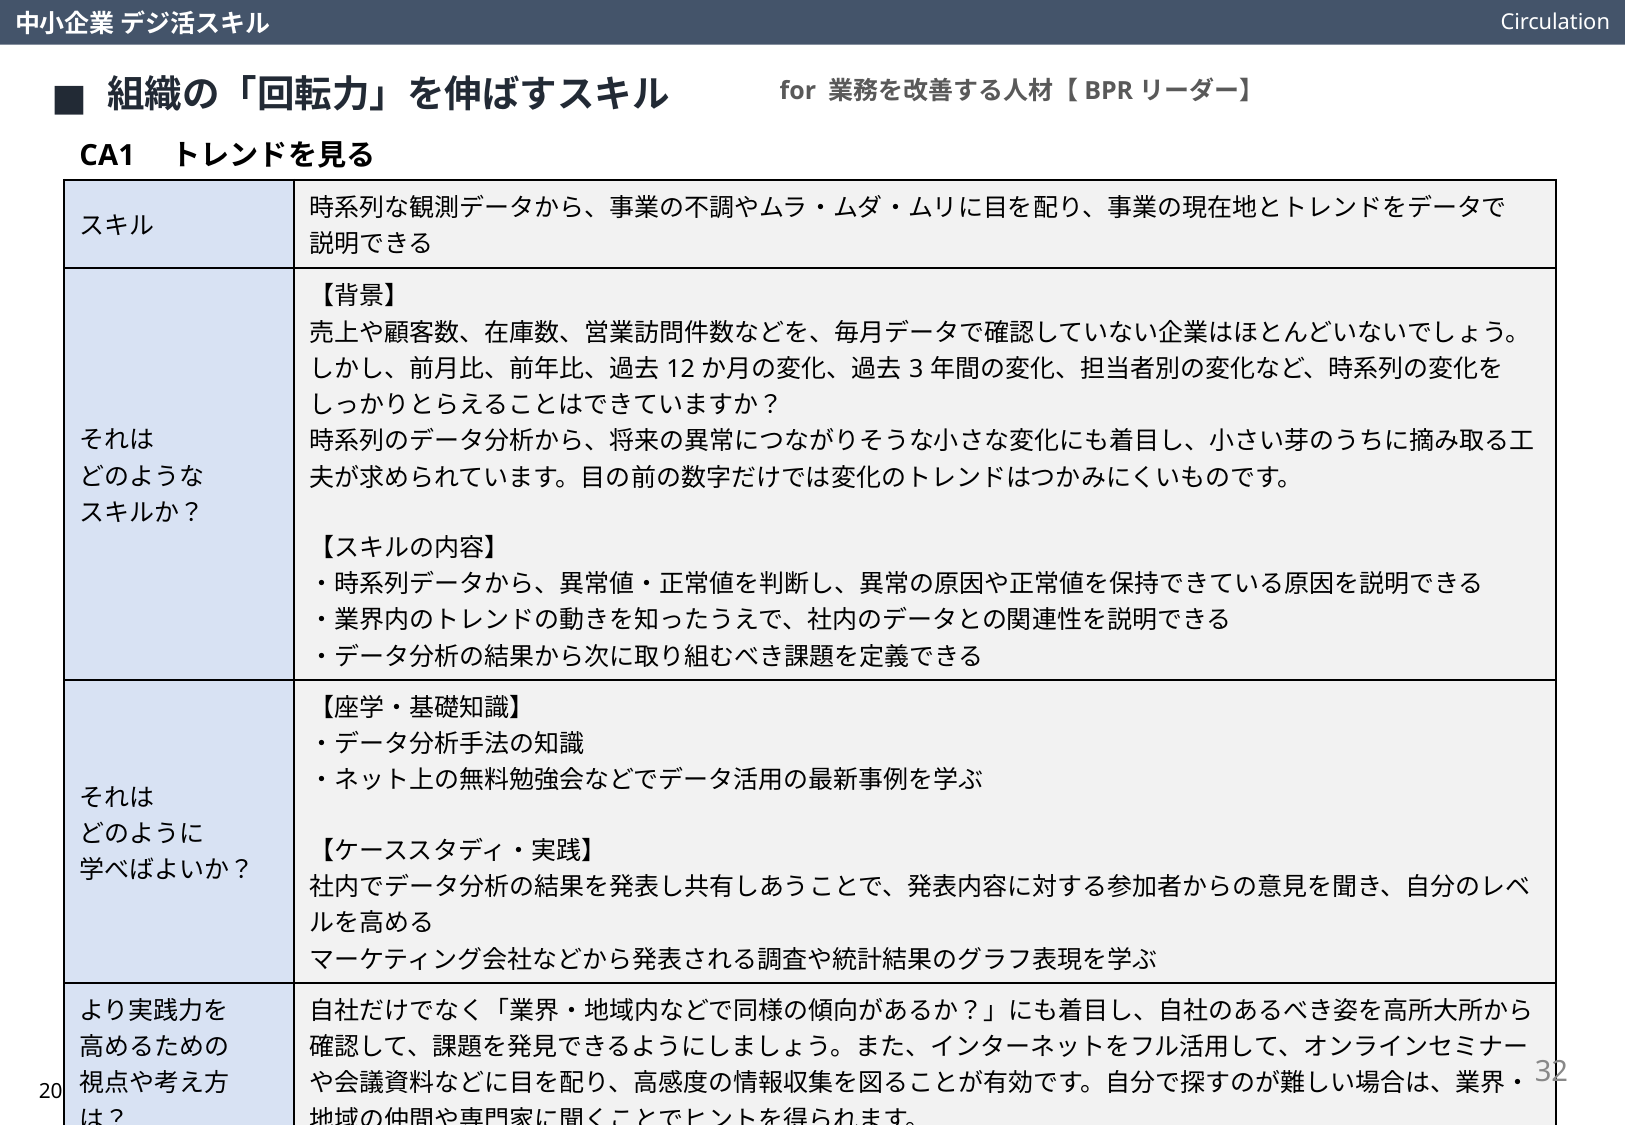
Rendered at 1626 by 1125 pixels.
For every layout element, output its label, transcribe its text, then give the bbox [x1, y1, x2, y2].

text_box 中小企業 デジ活スキル [0, 0, 1625, 45]
table_header 時系列な観測データから、事業の不調やムラ・ムダ・ムリに目を配り、事業の現在地とトレンドをデータで 説明できる [295, 181, 1555, 267]
table_cell より実践力を 高めるための 視点や考え方は？ [65, 984, 293, 1125]
table_cell 【背景】 売上や顧客数、在庫数、営業訪問件数などを、毎月データで確認していない企業はほとんどいないでしょう。しかし、前月比、前年比、過去12か月の変化、過去3年間の変化、担当者別の変化など、時系列の変化をしっかりとらえることはできていますか？ 時系列のデータ分析から、将来の異常につながりそうな小さな変化にも着目し、小さい芽のうちに摘み取る工夫が求められています。目の前の数字だけでは変化のトレンドはつかみにくいものです。 【スキルの内容】 ・時系列データから、異常値・正常値を判断し、異常の原因や正常値を保持できている原因を説明できる ・業界内のトレンドの動きを知ったうえで、社内のデータとの関連性を説明できる ・データ分析の結果から次に取り組むべき課題を定義できる [295, 269, 1555, 679]
table_cell それは どのような スキルか？ [65, 269, 293, 679]
text_box Circulation [1438, 0, 1625, 42]
text_box CA1 トレンドを見る [64, 128, 1561, 179]
table_cell 【座学・基礎知識】 ・データ分析手法の知識 ・ネット上の無料勉強会などでデータ活用の最新事例を学ぶ 【ケーススタディ・実践】 社内でデータ分析の結果を発表し共有しあうことで、発表内容に対する参加者からの意見を聞き、自分のレベルを高める マーケティング会社などから発表される調査や統計結果のグラフ表現を学ぶ [295, 681, 1555, 982]
table_header スキル [65, 181, 293, 267]
slide_number 32 [1217, 1042, 1584, 1103]
text_box for 業務を改善する人材【BPRリーダー】 [764, 67, 1399, 113]
text_box 組織の「回転力」を伸ばすスキル [36, 62, 1185, 123]
table_cell それは どのように 学べばよいか？ [65, 681, 293, 982]
table_cell 自社だけでなく「業界・地域内などで同様の傾向があるか？」にも着目し、自社のあるべき姿を高所大所から確認して、課題を発見できるようにしましょう。また、インターネットをフル活用して、オンラインセミナーや会議資料などに目を配り、高感度の情報収集を図ることが有効です。自分で探すのが難しい場合は、業界・地域の仲間や専門家に聞くことでヒントを得られます。 [295, 984, 1555, 1125]
